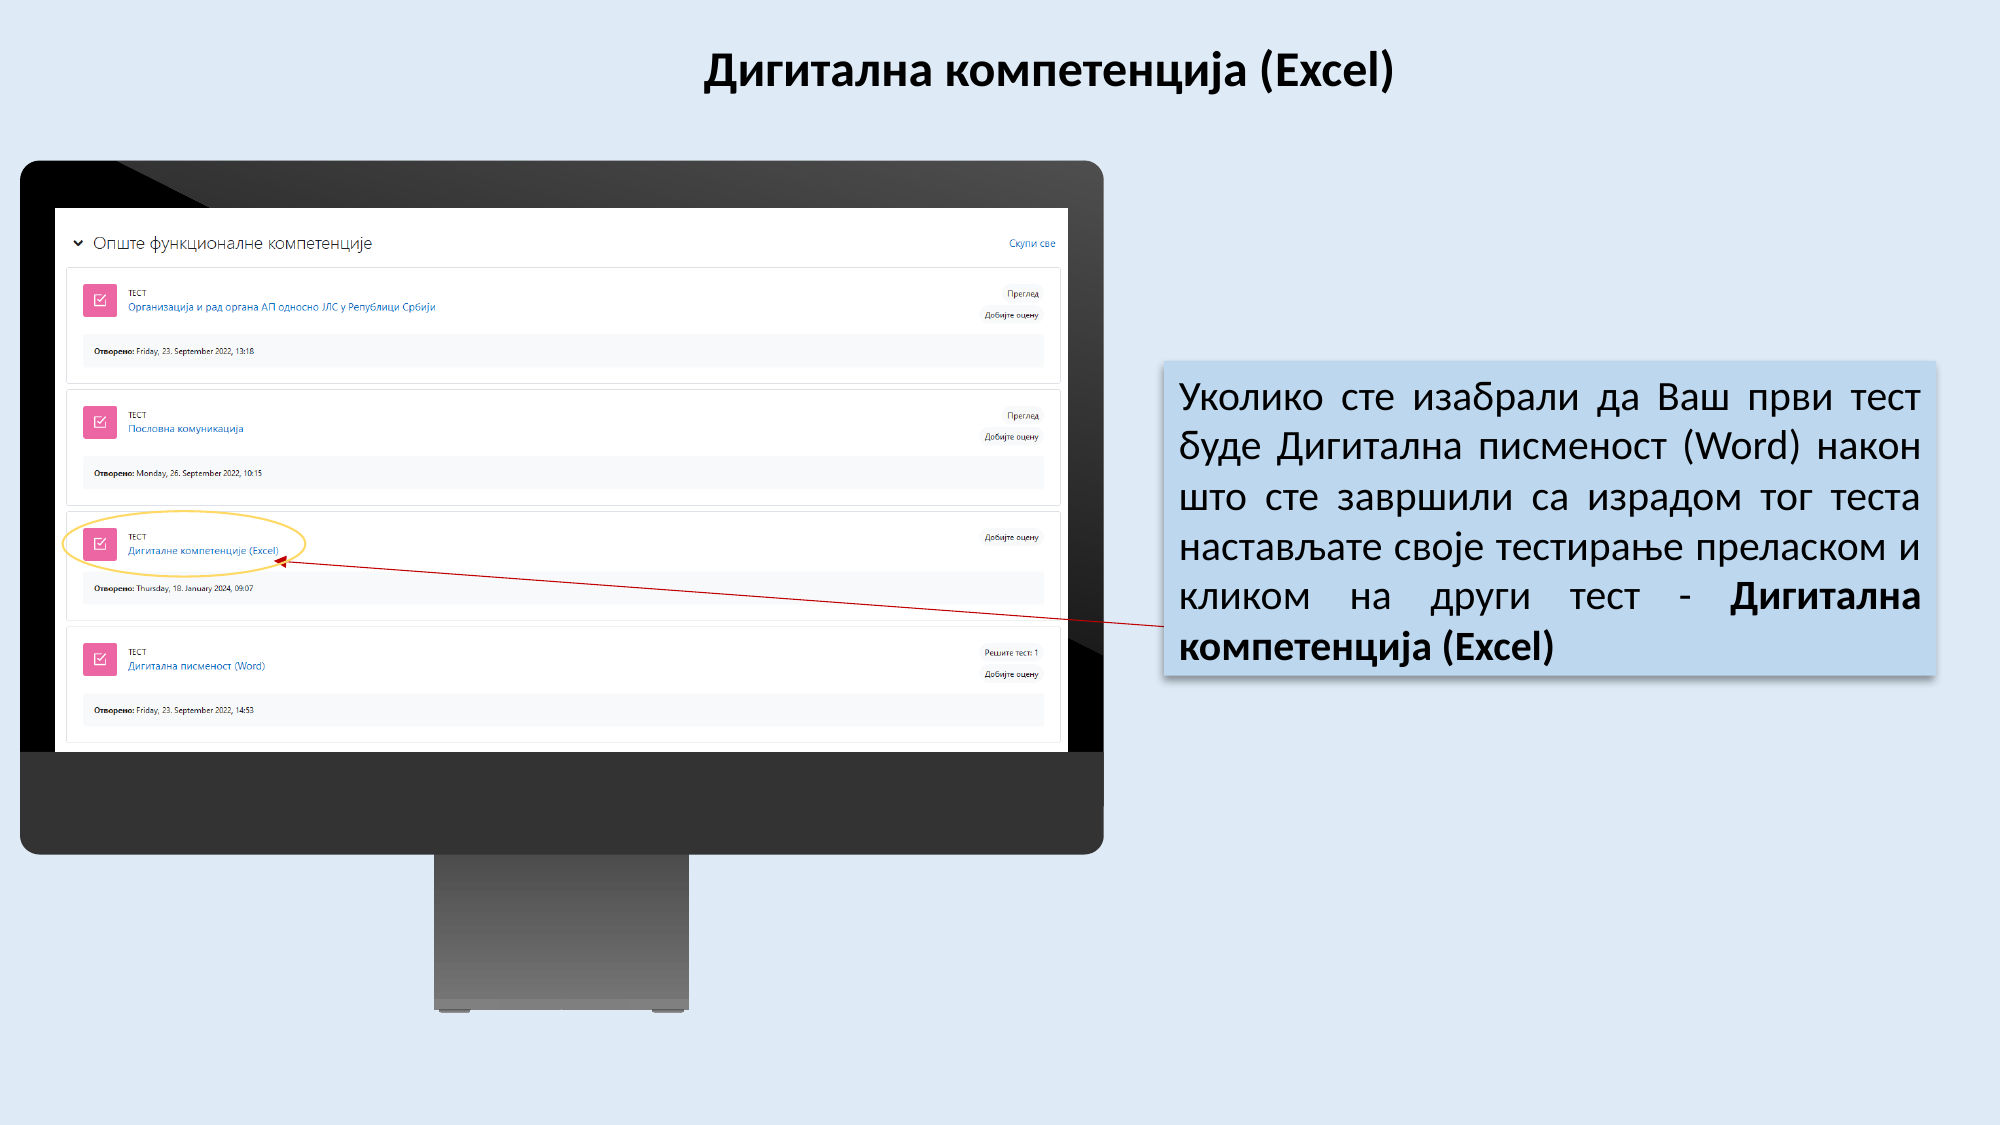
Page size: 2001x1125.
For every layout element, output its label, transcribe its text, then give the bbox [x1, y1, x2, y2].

text_box Уколико сте изабрали да Ваш први тест буде Дигитална писменост (Word) након што сте завршили са израдом тог теста настављате своје тестирање преласком и кликом на други тест - Дигитална компетенција (Excel) [1164, 360, 1937, 676]
text_box Дигитална компетенција (Excel) [652, 25, 1448, 105]
picture [55, 208, 1068, 752]
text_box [20, 160, 1104, 1013]
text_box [273, 560, 1200, 630]
